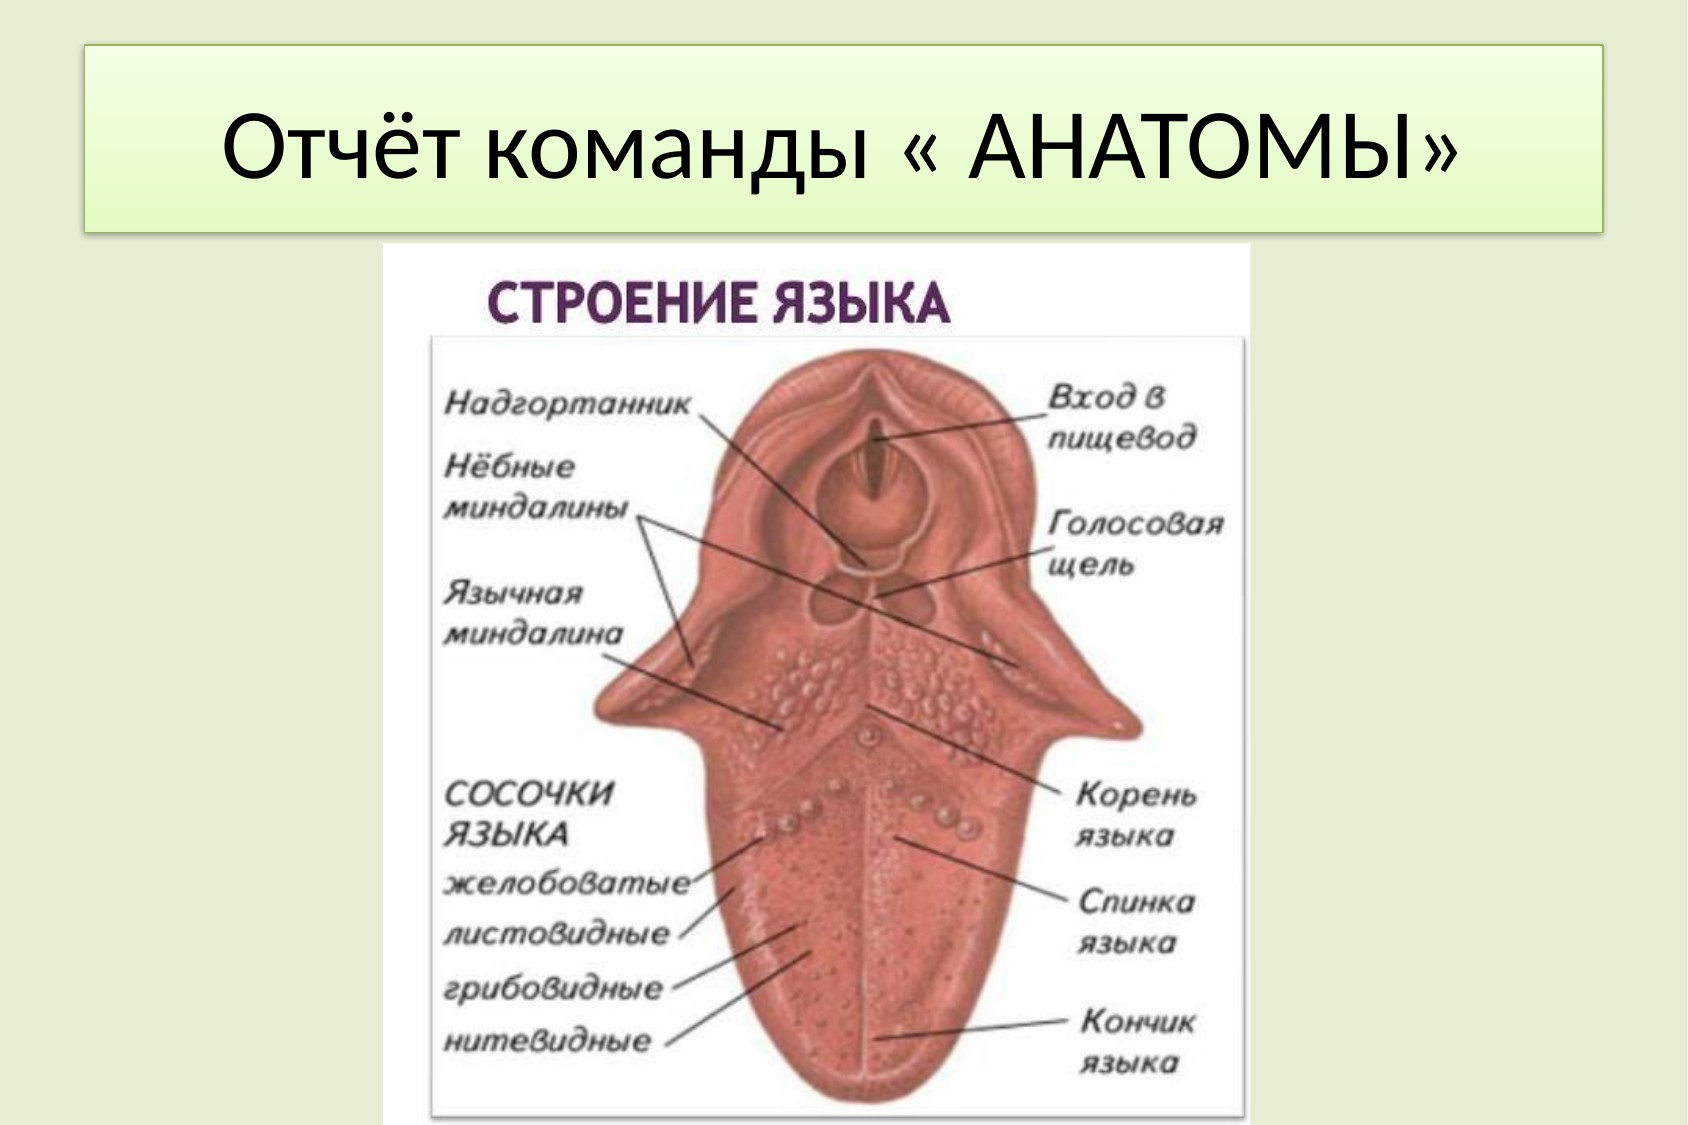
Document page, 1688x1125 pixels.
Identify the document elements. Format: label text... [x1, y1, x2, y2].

picture [382, 243, 1251, 1125]
title Отчёт команды « АНАТОМЫ» [84, 44, 1604, 233]
